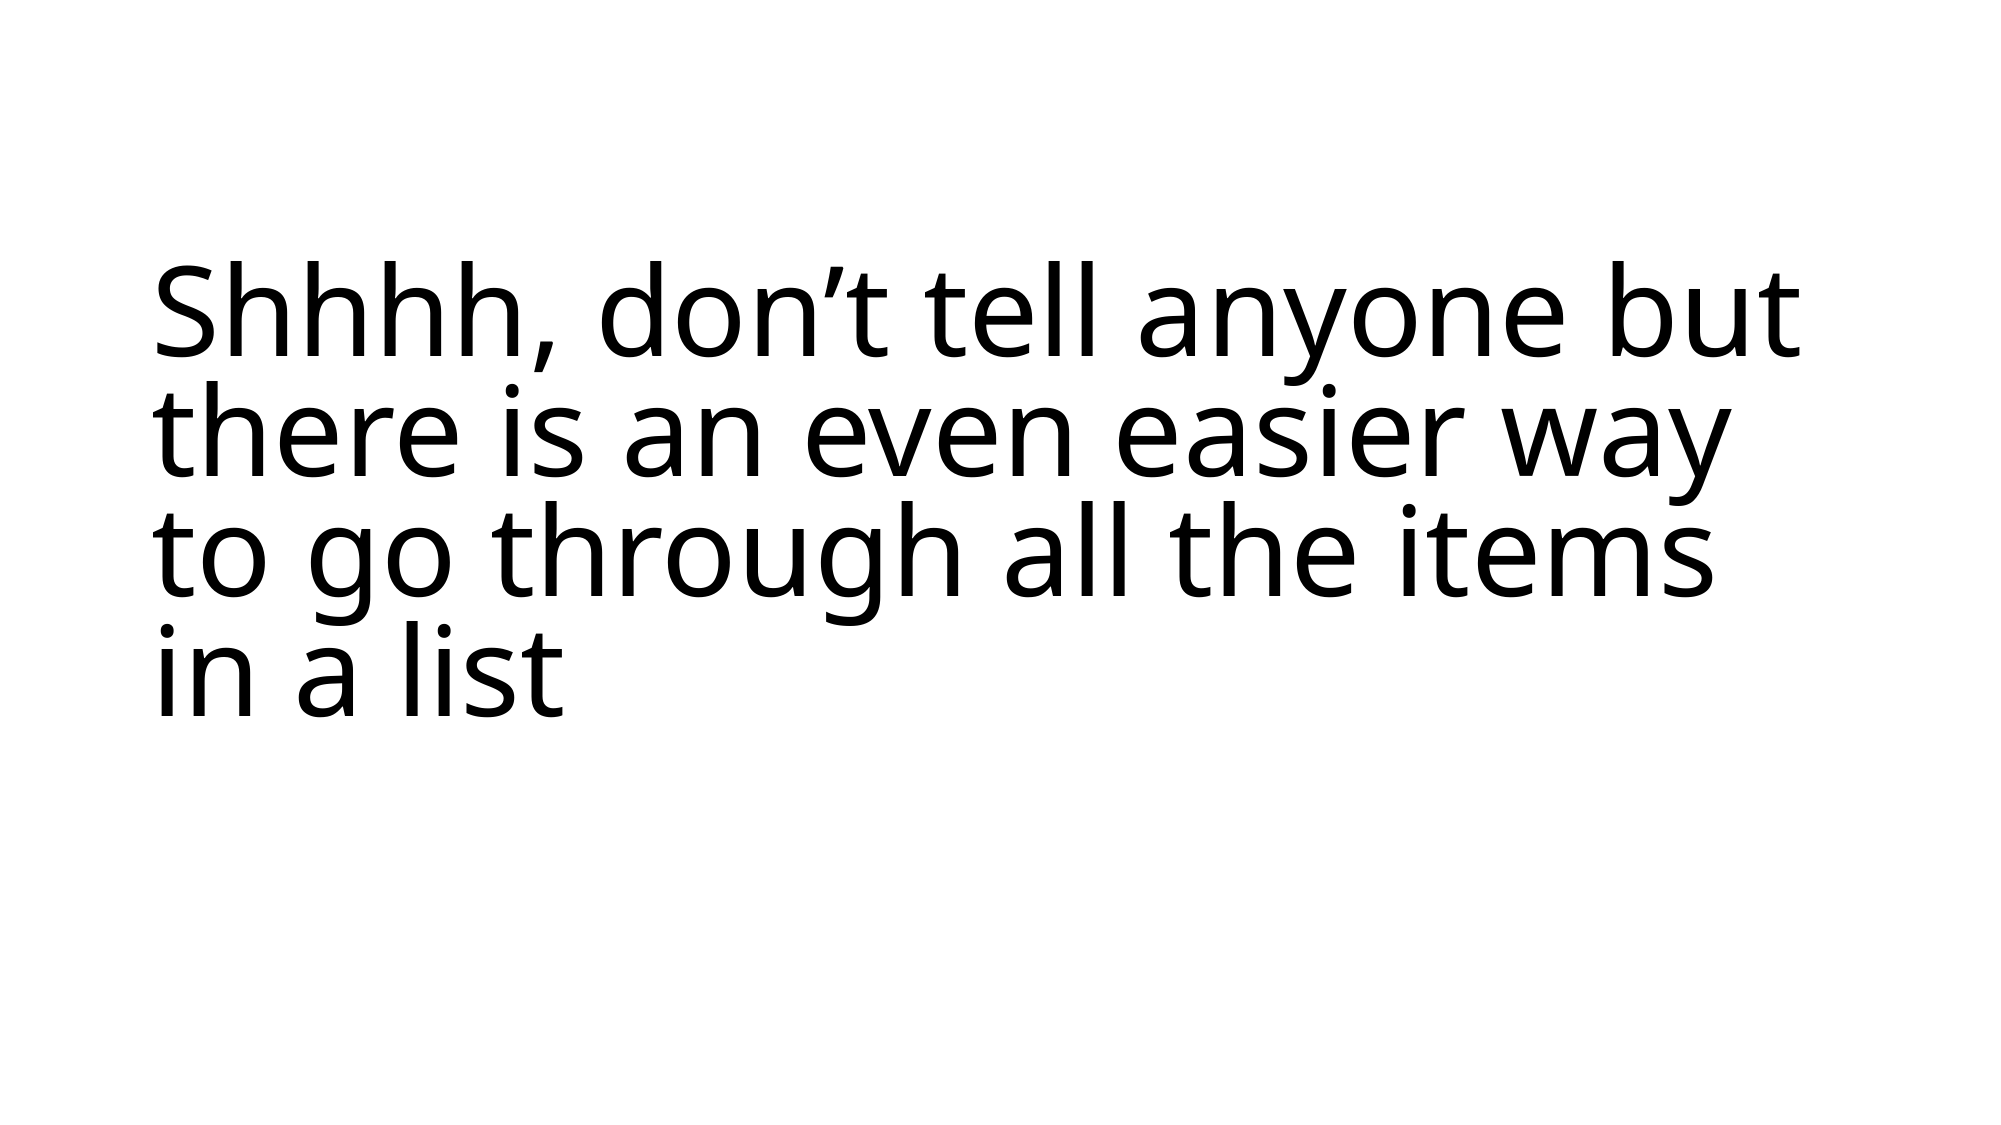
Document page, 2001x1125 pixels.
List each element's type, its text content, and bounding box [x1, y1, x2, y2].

title Shhhh, don’t tell anyone but there is an even easier way to go through all the items in a list [136, 280, 1862, 749]
